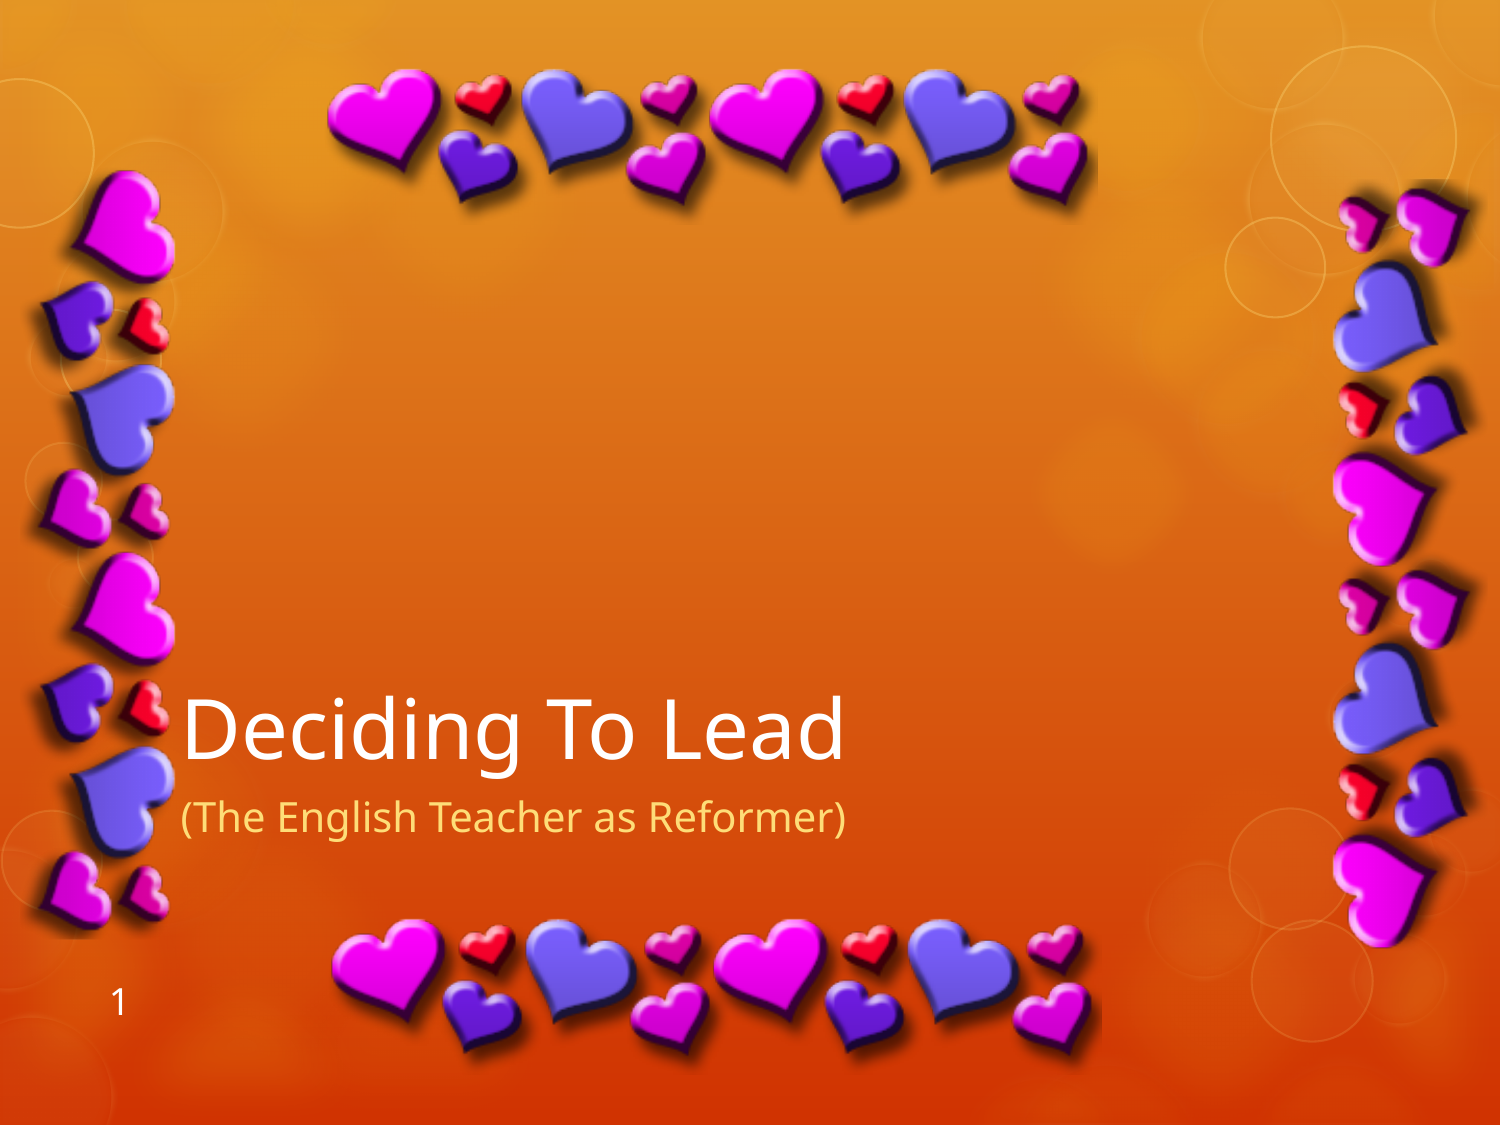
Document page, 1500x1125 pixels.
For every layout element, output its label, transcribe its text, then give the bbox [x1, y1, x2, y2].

picture [0, 164, 496, 939]
picture [324, 899, 1103, 1076]
subtitle (The English Teacher as Reformer) [195, 783, 1312, 925]
slide_number 1 [93, 976, 194, 1037]
title Deciding To Lead [195, 542, 1312, 783]
picture [1010, 180, 1500, 955]
picture [320, 49, 1099, 226]
